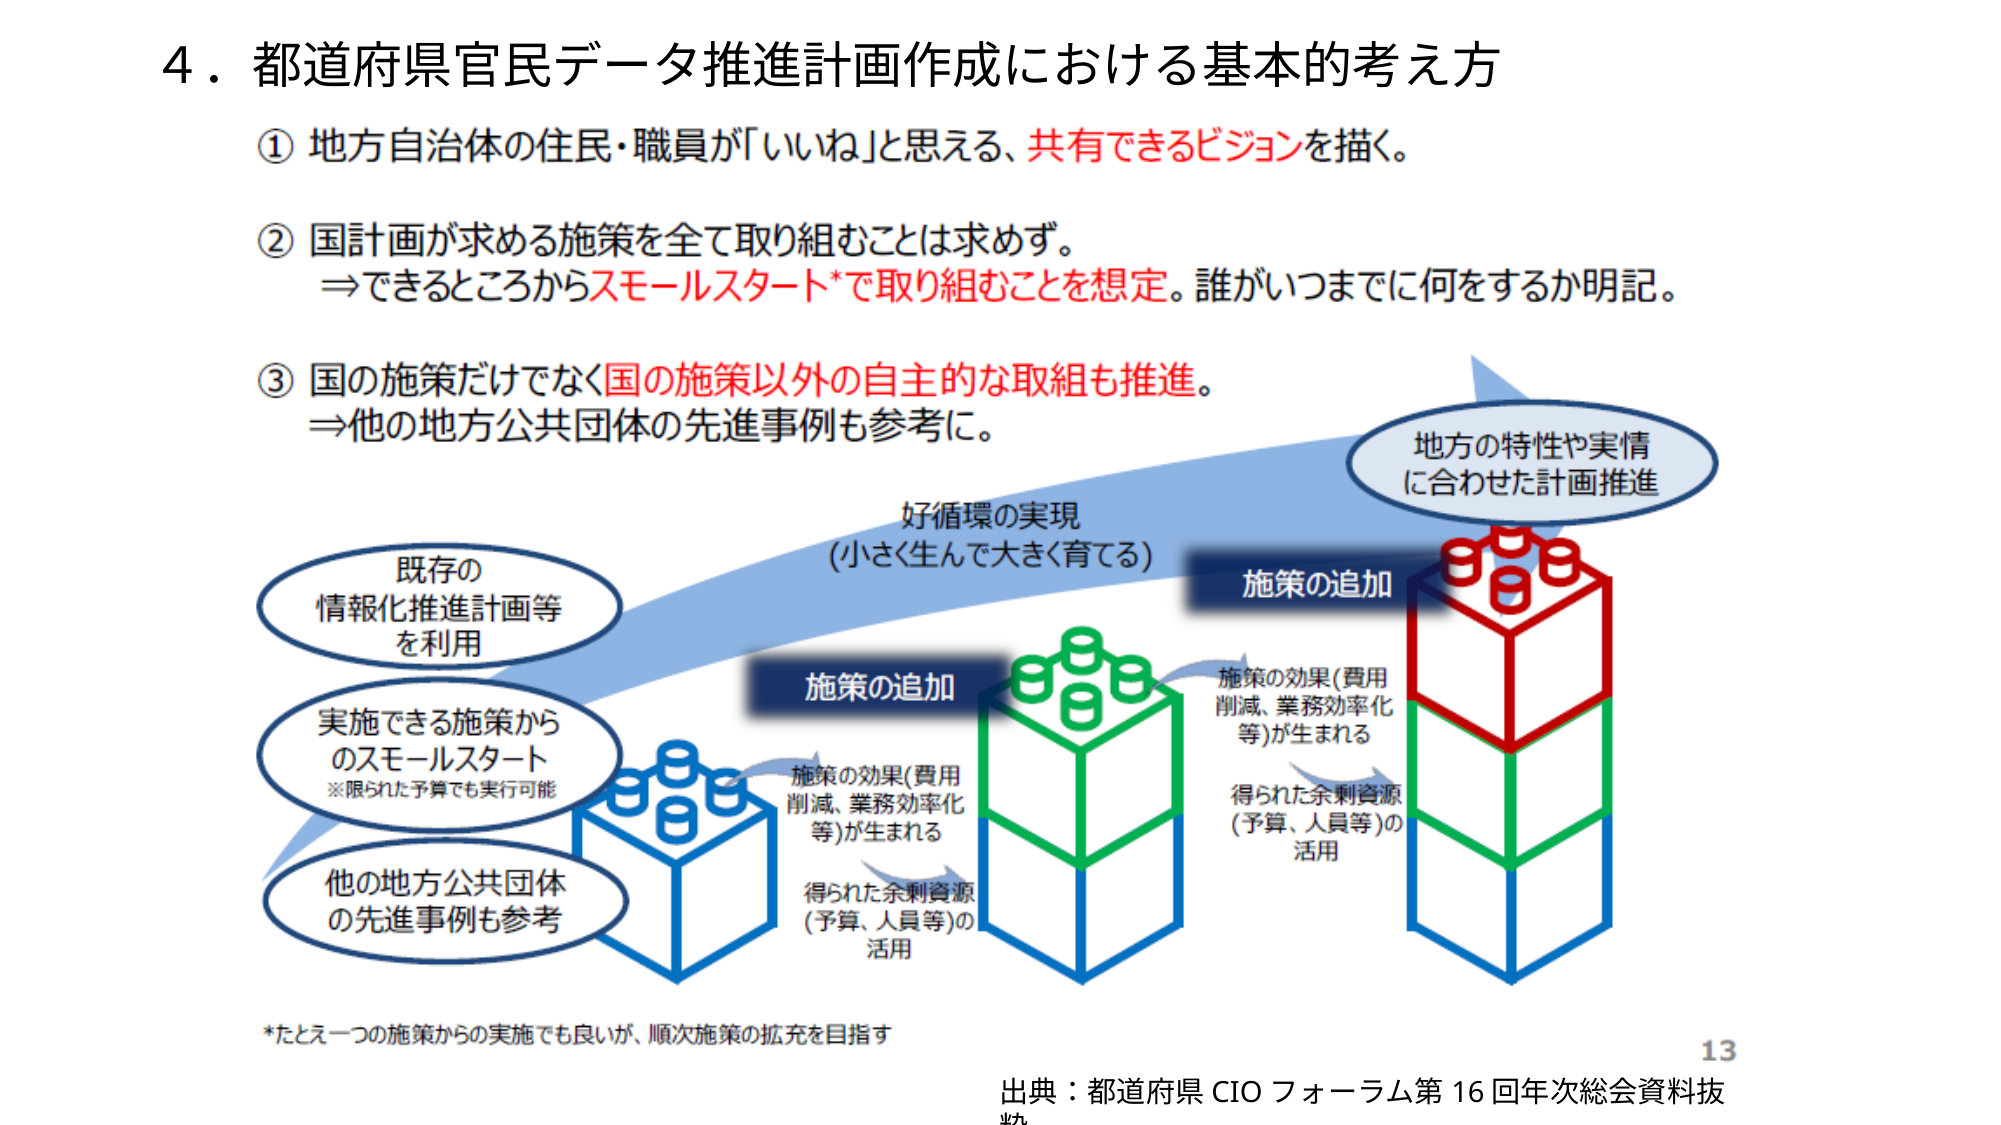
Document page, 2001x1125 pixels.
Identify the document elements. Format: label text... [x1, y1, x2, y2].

text_box 出典：都道府県CIOフォーラム第16回年次総会資料抜粋 [984, 1066, 1762, 1125]
list ４．都道府県官民データ推進計画作成における基本的考え方 [137, 33, 1863, 123]
picture [254, 122, 1745, 1067]
